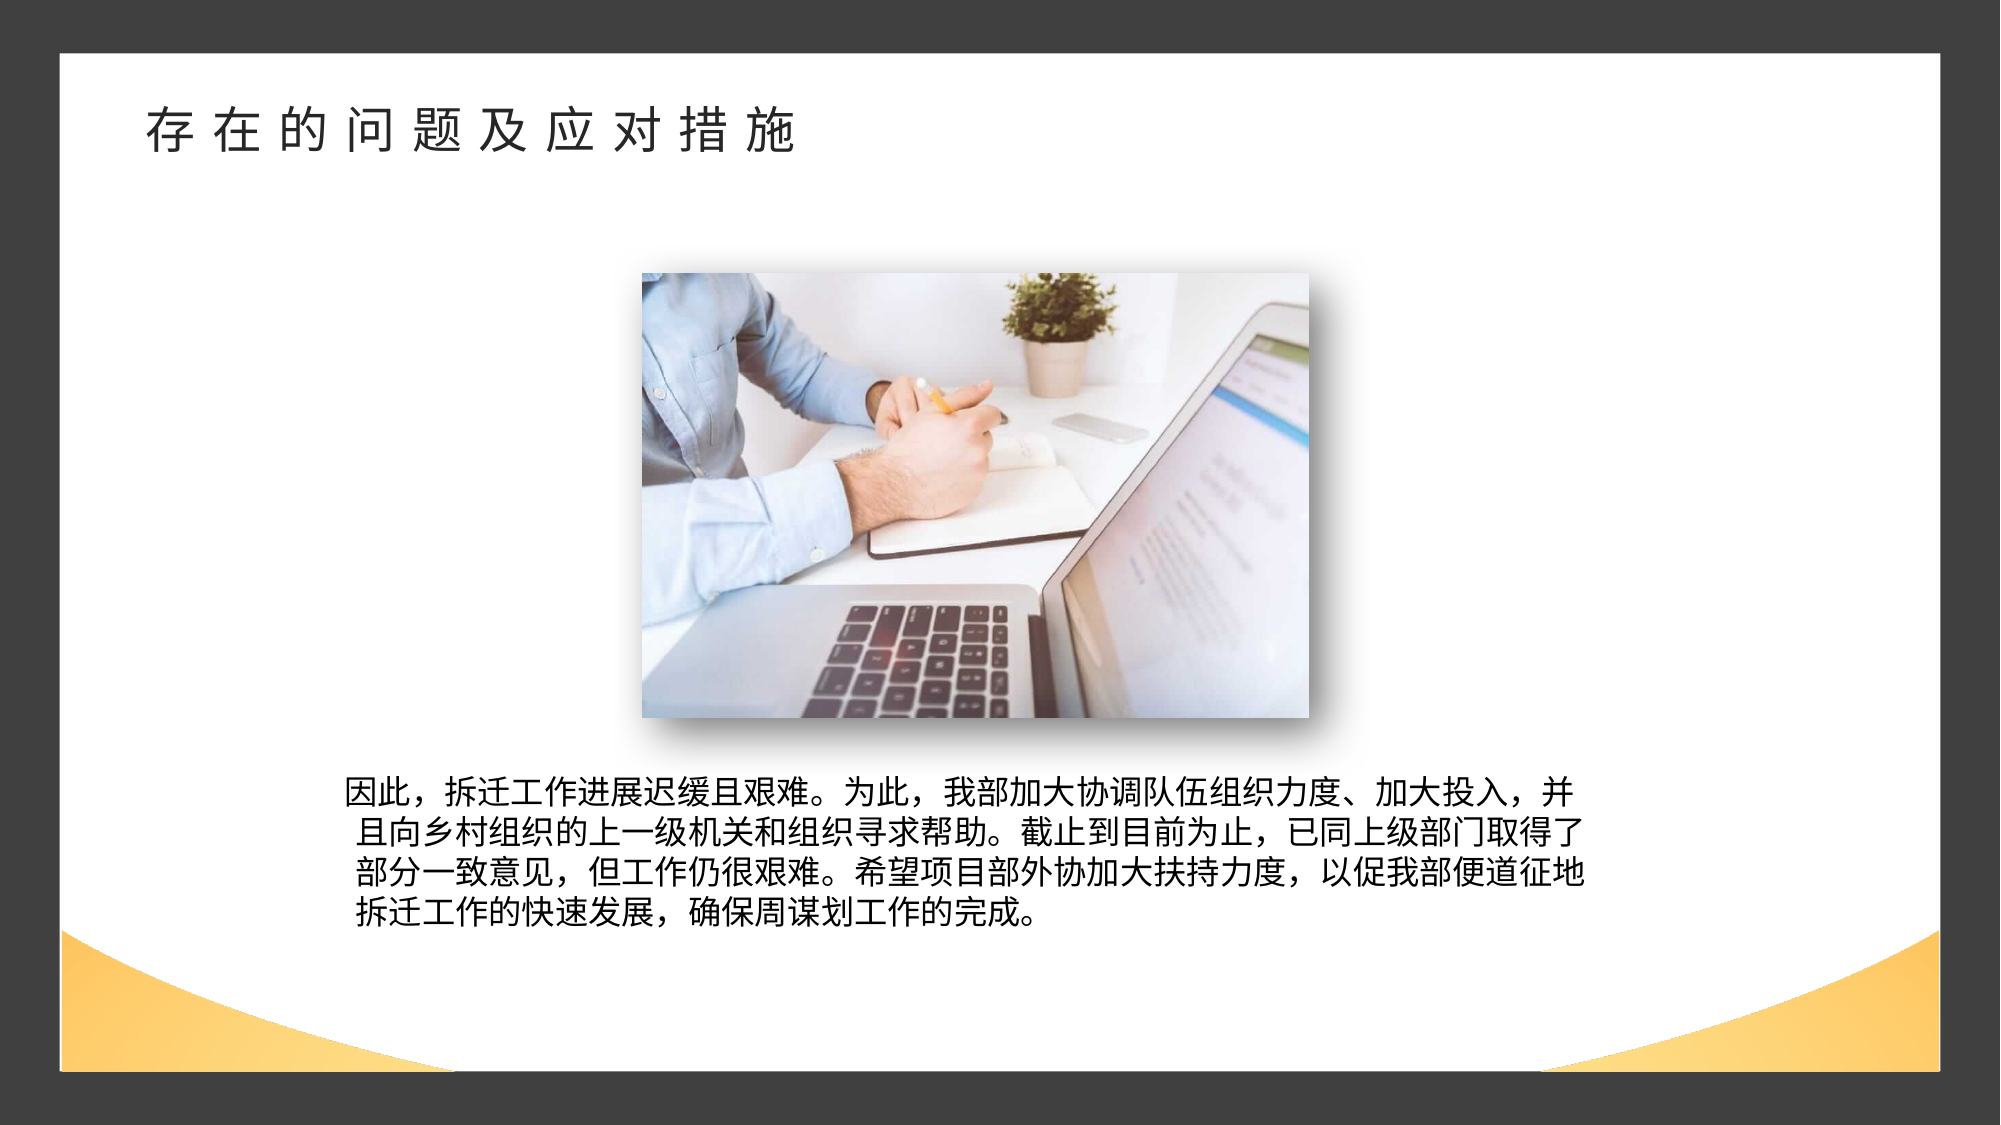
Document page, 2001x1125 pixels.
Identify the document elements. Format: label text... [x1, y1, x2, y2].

text_box [515, 243, 692, 304]
text_box 存在的问题及应对措施 [130, 90, 1137, 166]
text_box 因此，拆迁工作进展迟缓且艰难。为此，我部加大协调队伍组织力度、加大投入，并且向乡村组织的上一级机关和组织寻求帮助。截止到目前为止，已同上级部门取得了部分一致意见，但工作仍很艰难。希望项目部外协加大扶持力度，以促我部便道征地拆迁工作的快速发展，确保周谋划工作的完成。 [284, 763, 1617, 1000]
picture [0, 0, 2000, 1125]
